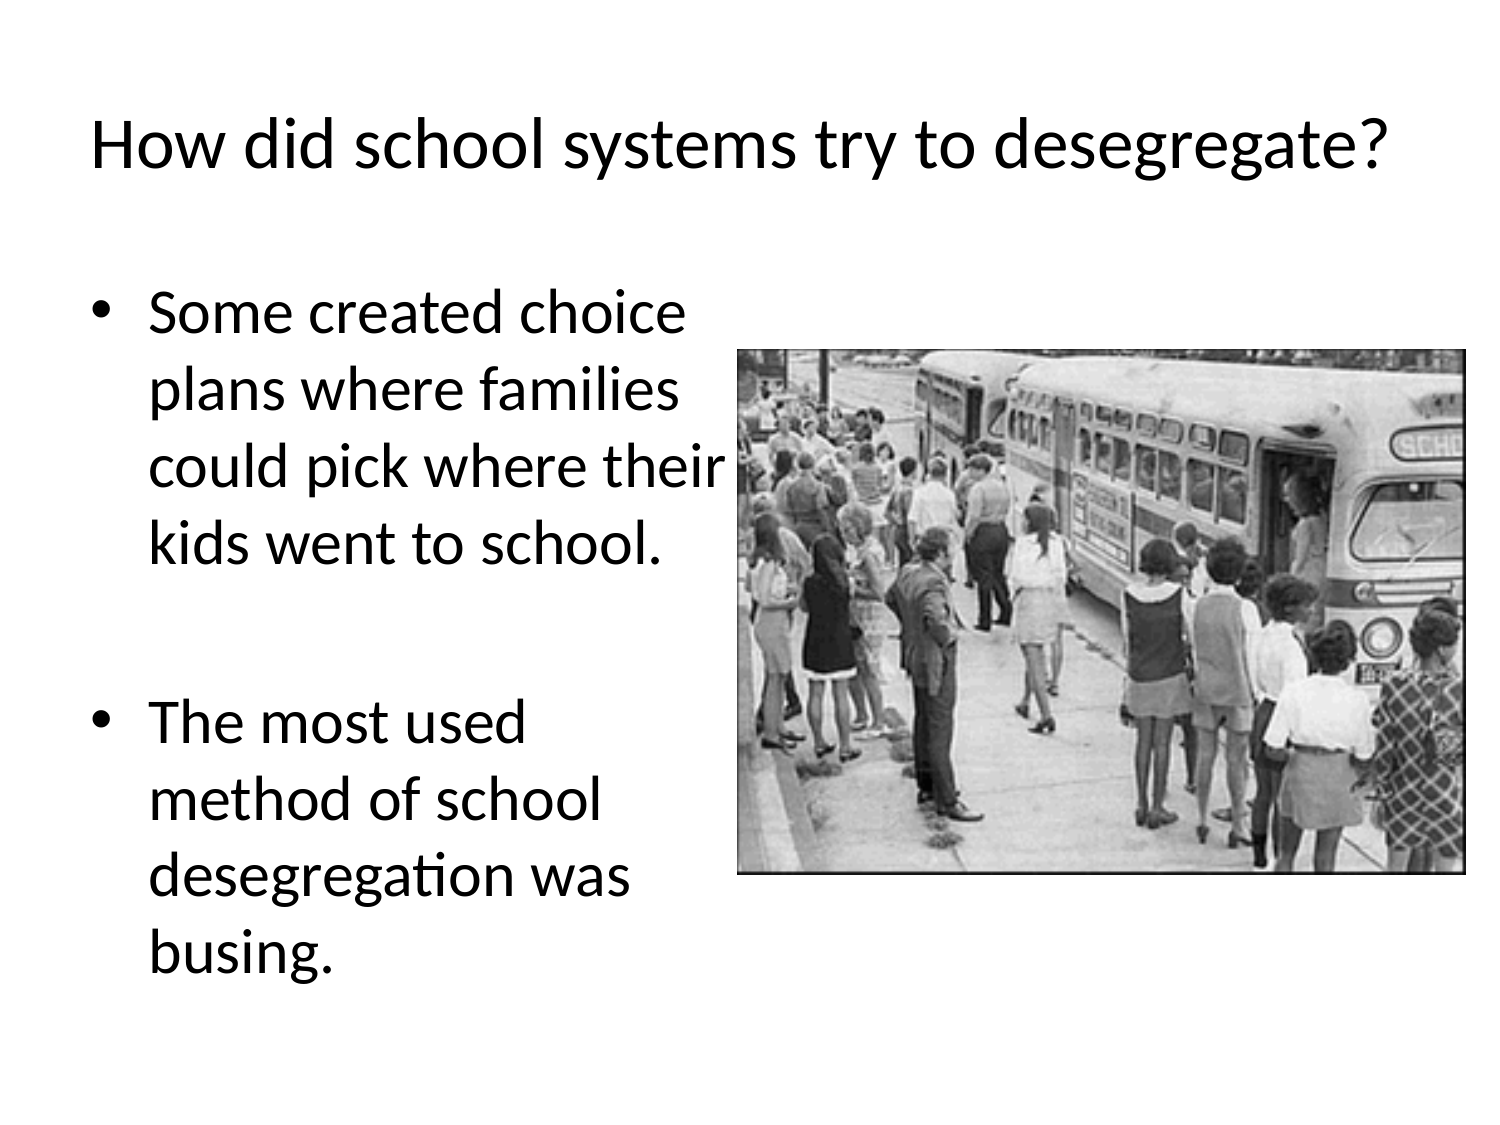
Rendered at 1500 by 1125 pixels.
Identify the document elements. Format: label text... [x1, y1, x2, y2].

title How did school systems try to desegregate? [75, 45, 1425, 233]
picture [737, 349, 1467, 876]
list Some created choice plans where families could pick where their kids went to school. The most used method of school desegregation was busing. [75, 262, 750, 1005]
